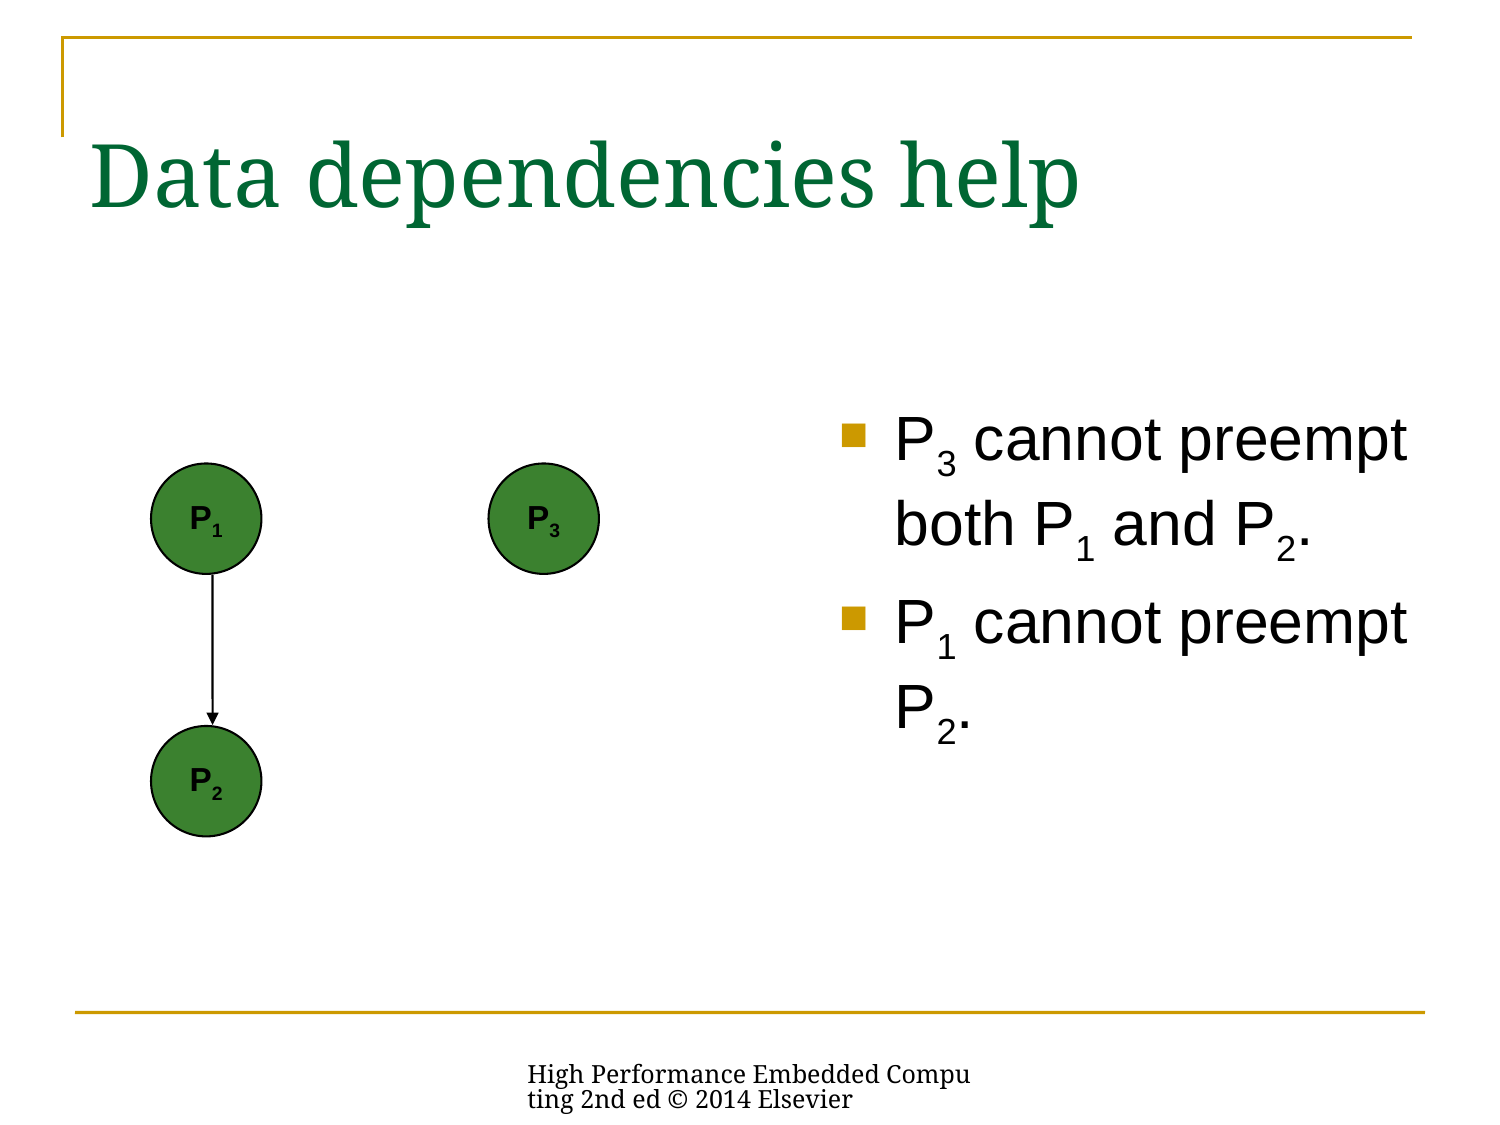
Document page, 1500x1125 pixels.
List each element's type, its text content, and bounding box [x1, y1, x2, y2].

text_box P2 [151, 725, 262, 837]
text_box [206, 574, 219, 725]
text_box P3 [488, 463, 599, 574]
title Data dependencies help [75, 45, 1425, 233]
list P3 cannot preempt both P1 and P2. P1 cannot preempt P2. [821, 390, 1425, 788]
text_box P1 [151, 463, 262, 574]
footer High Performance Embedded Computing 2nd ed © 2014 Elsevier [512, 1025, 988, 1100]
